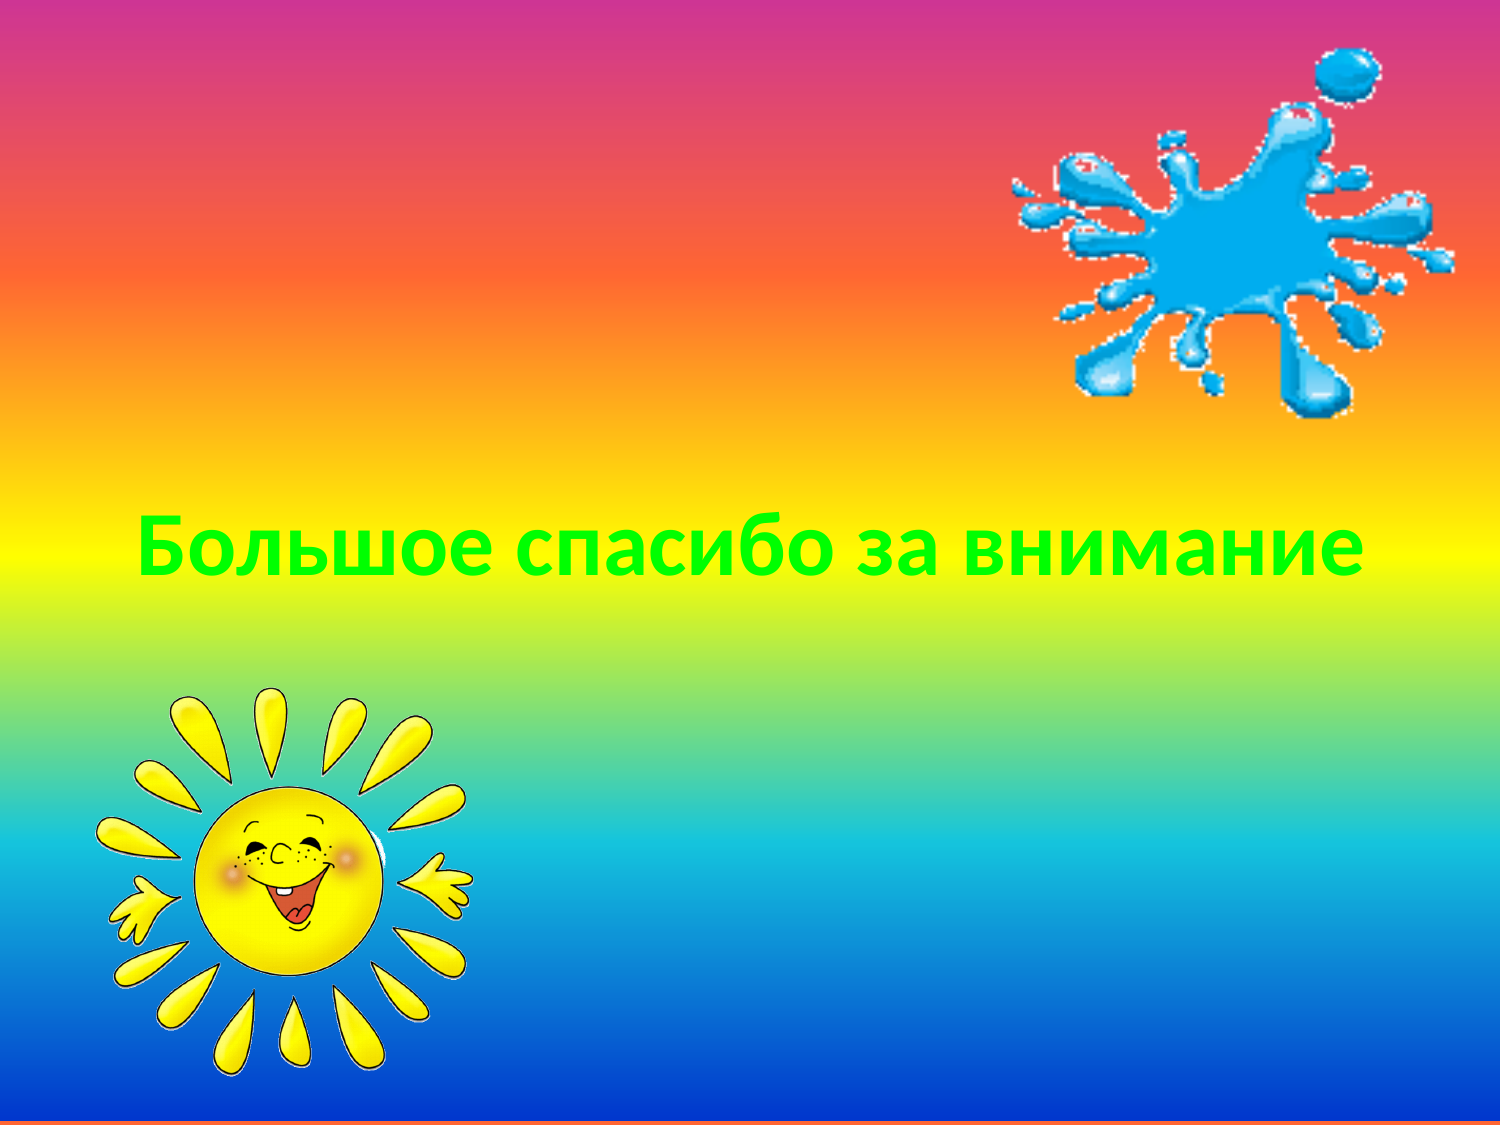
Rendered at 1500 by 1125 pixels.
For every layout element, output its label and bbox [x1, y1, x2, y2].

list [88, 680, 491, 1083]
picture [0, 0, 1500, 887]
picture [0, 947, 1500, 1121]
